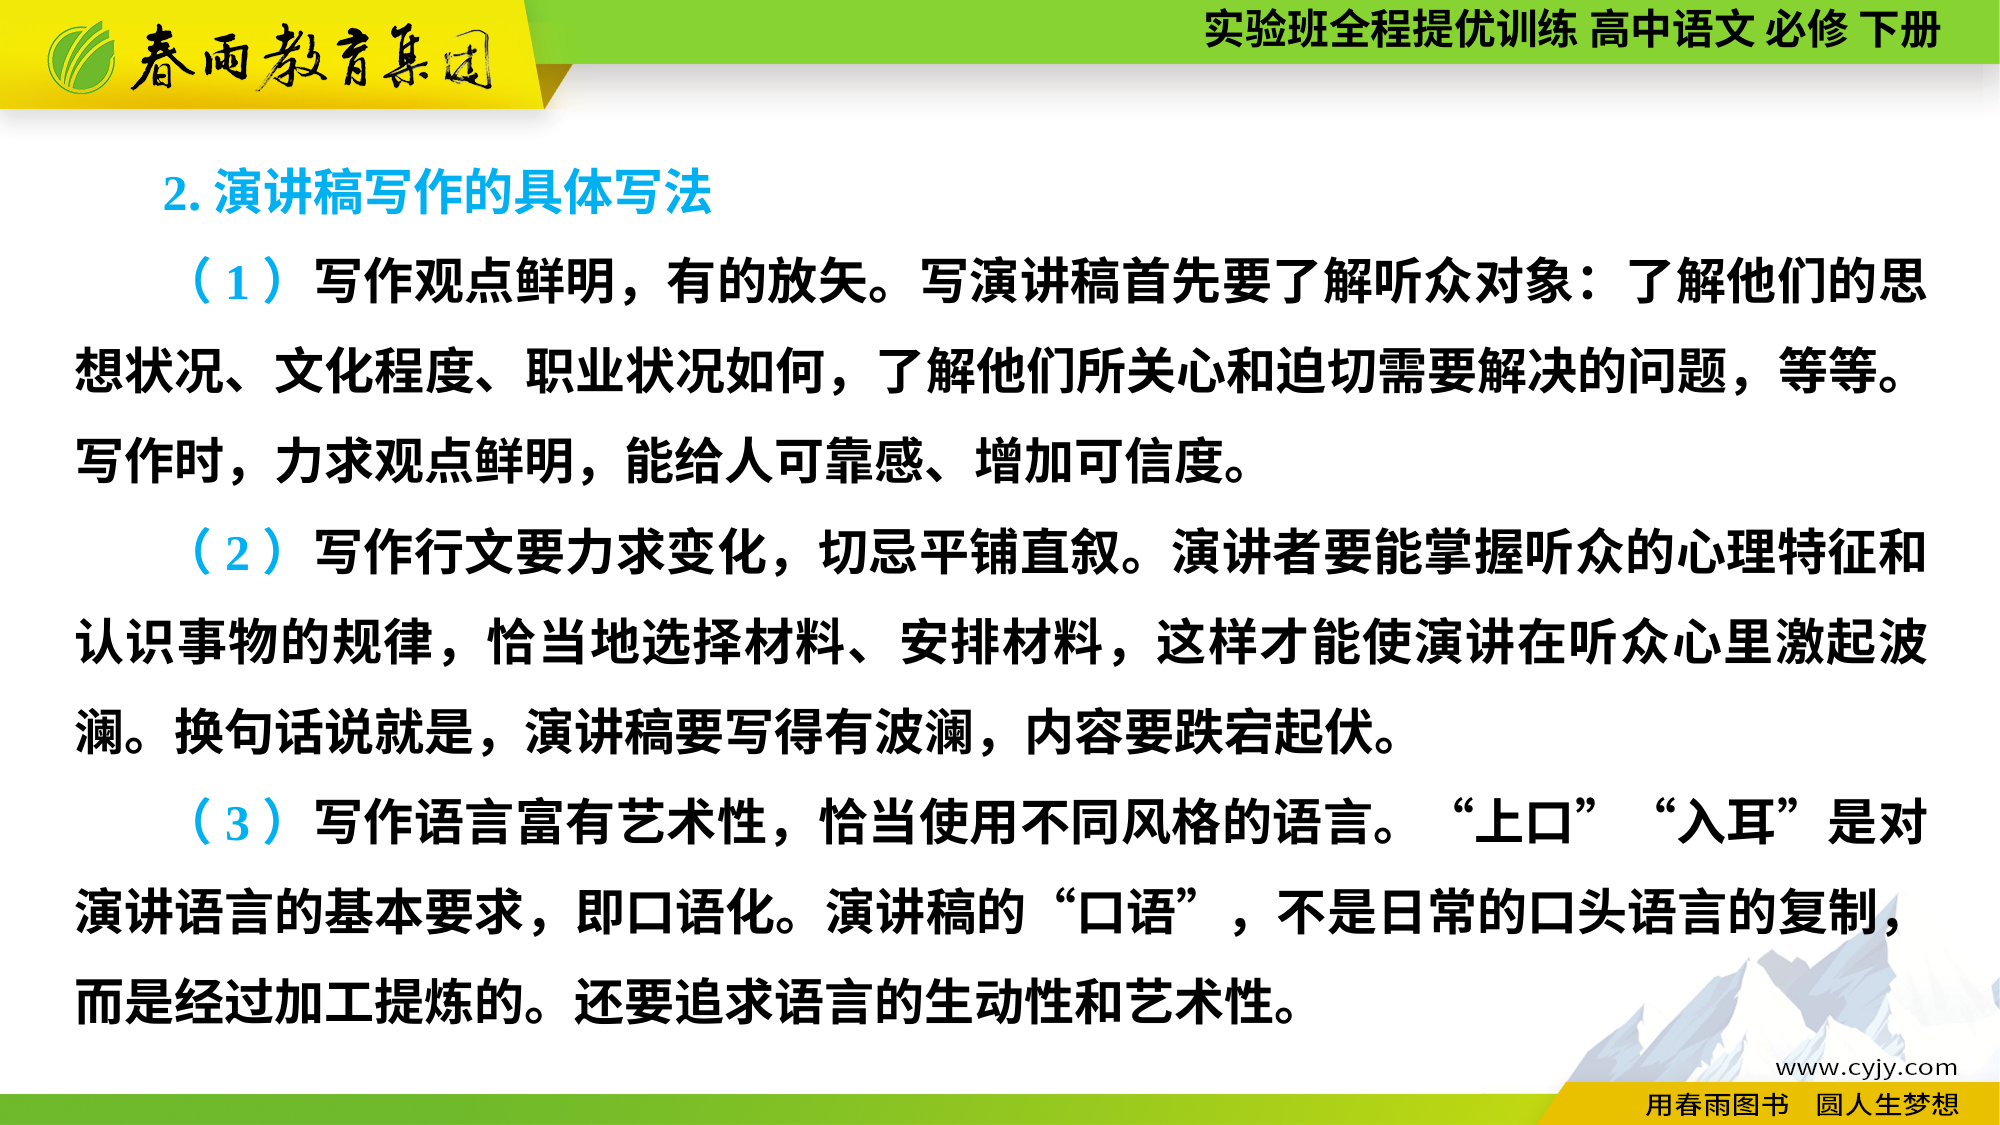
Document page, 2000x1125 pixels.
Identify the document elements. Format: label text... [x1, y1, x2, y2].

picture [0, 0, 2000, 1125]
list 2.演讲稿写作的具体写法 （1）写作观点鲜明，有的放矢。写演讲稿首先要了解听众对象：了解他们的思想状况、文化程度、职业状况如何，了解他们所关心和迫切需要解决的问题，等等。写作时，力求观点鲜明，能给人可靠感、增加可信度。 （2）写作行文要力求变化，切忌平铺直叙。演讲者要能掌握听众的心理特征和认识事物的规律，恰当地选择材料、安排材料，这样才能使演讲在听众心里激起波澜。换句话说就是，演讲稿要写得有波澜，内容要跌宕起伏。 （3）写作语言富有艺术性，恰当使用不同风格的语言。“上口”“入耳”是对演讲语言的基本要求，即口语化。演讲稿的“口语”，不是日常的口头语言的复制，而是经过加工提炼的。还要追求语言的生动性和艺术性。 [59, 122, 1944, 1047]
